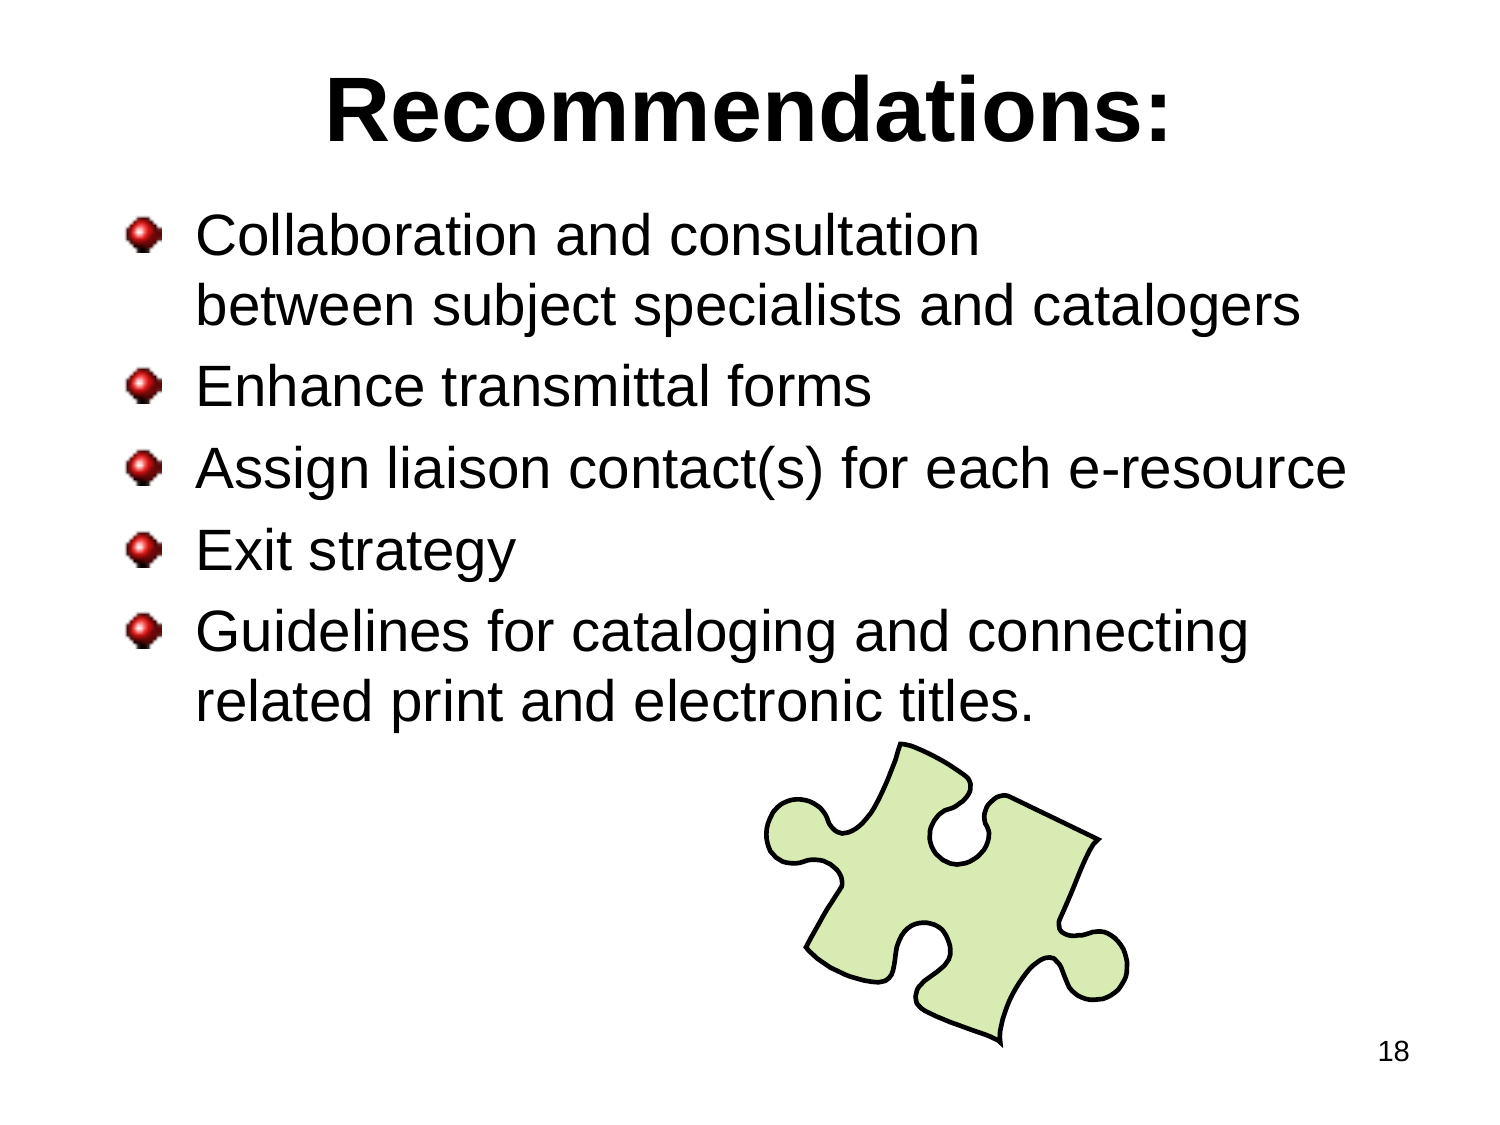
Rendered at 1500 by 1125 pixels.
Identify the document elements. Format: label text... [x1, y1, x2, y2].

picture [120, 444, 162, 486]
text_box [766, 743, 1128, 1043]
picture [120, 211, 162, 253]
title Recommendations: [74, 10, 1426, 199]
picture [120, 607, 162, 649]
list Collaboration and consultation between subject specialists and catalogers Enhance transmittal forms Assign liaison contact(s) for each e-resource Exit strategy Guidelines for cataloging and connecting related print and electronic titles. [105, 189, 1436, 978]
slide_number 18 [1074, 1024, 1426, 1103]
picture [120, 526, 162, 568]
picture [120, 362, 162, 404]
